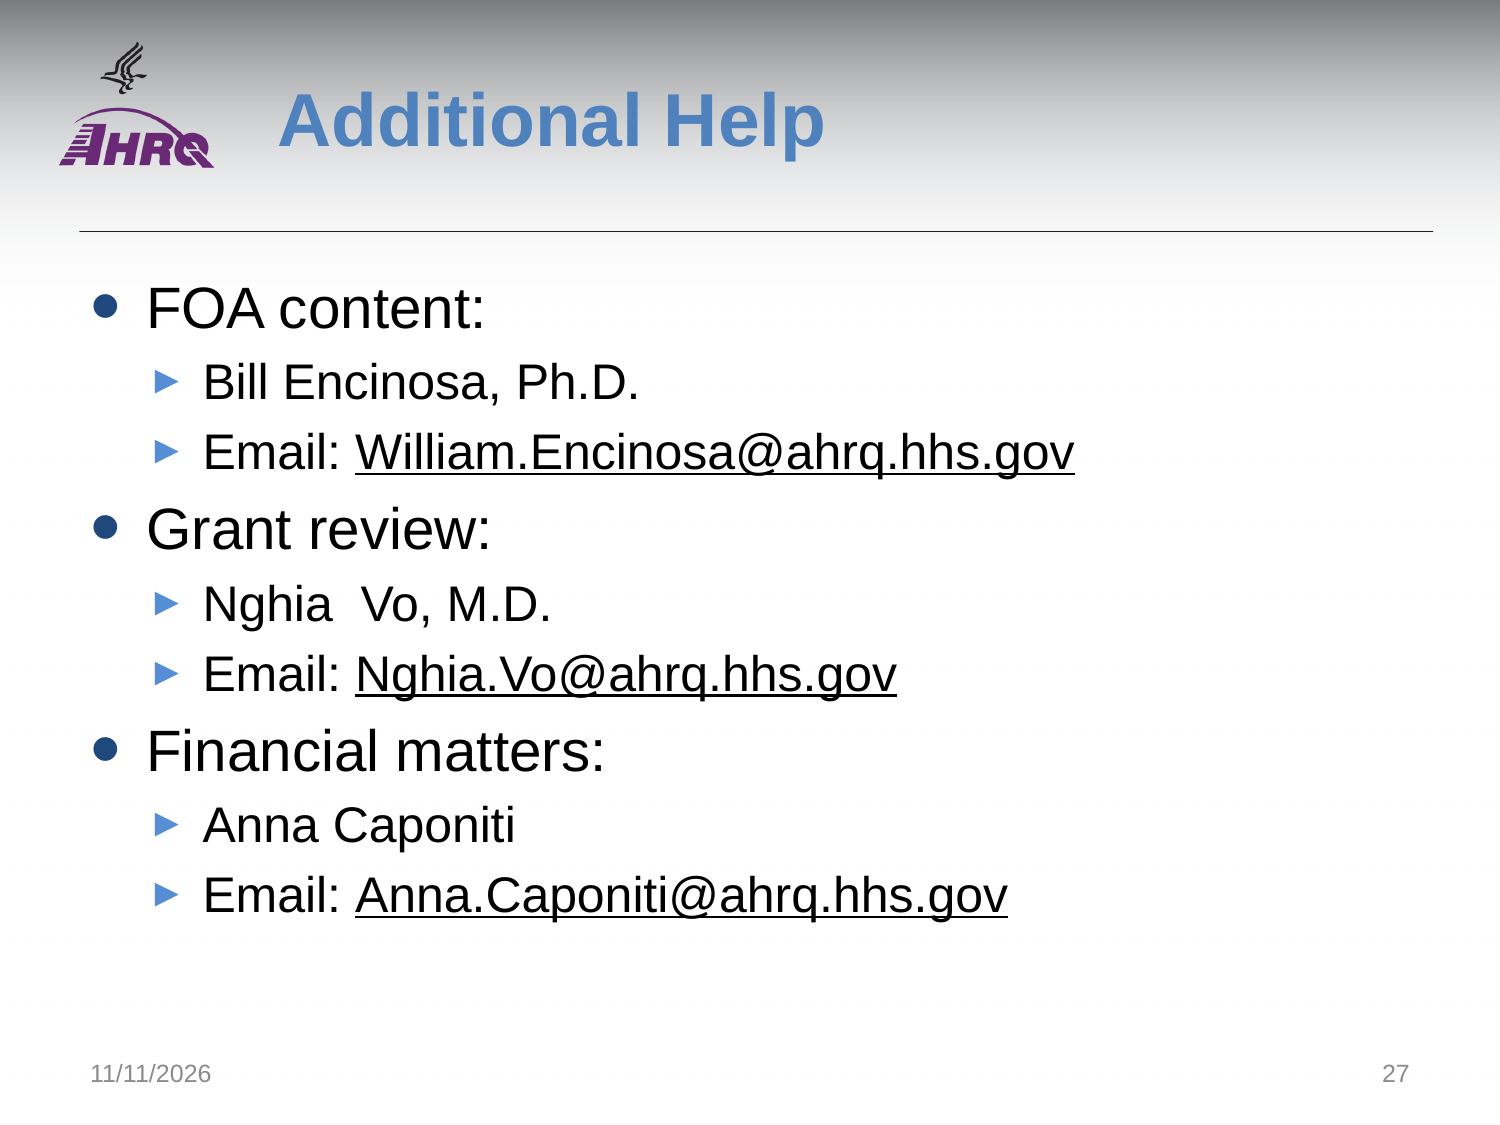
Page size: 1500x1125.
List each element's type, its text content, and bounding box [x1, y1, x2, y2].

title Additional Help [262, 45, 1425, 188]
slide_number 27 [1074, 1042, 1425, 1103]
list FOA content: Bill Encinosa, Ph.D. Email: William.Encinosa@ahrq.hhs.gov Grant review: Nghia Vo, M.D. Email: Nghia.Vo@ahrq.hhs.gov Financial matters: Anna Caponiti Email: Anna.Caponiti@ahrq.hhs.gov [75, 262, 1425, 1005]
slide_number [75, 1042, 425, 1103]
picture [0, 0, 1500, 1125]
